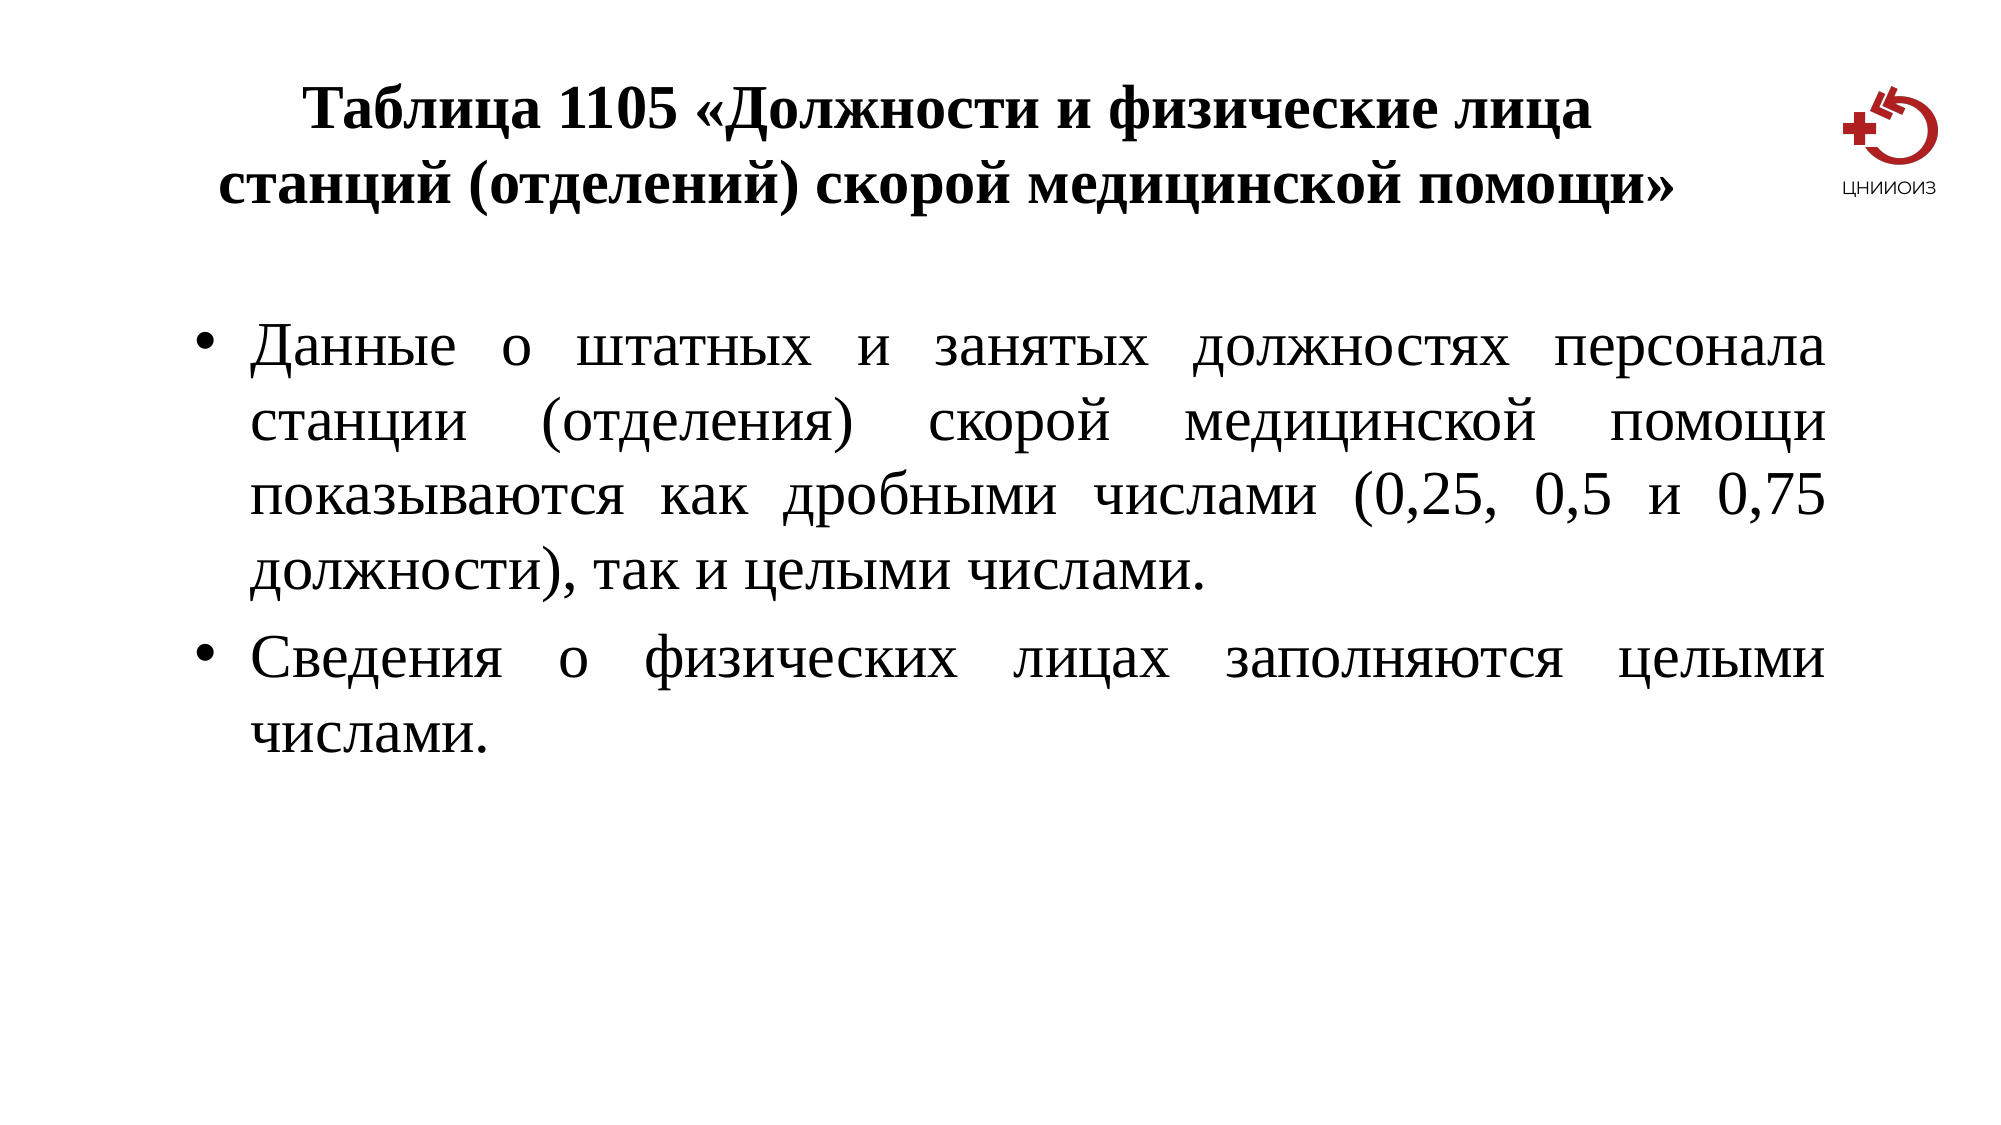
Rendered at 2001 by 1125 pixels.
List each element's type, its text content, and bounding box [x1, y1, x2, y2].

picture [1843, 86, 1938, 197]
list Данные о штатных и занятых должностях персонала станции (отделения) скорой медицинской помощи показываются как дробными числами (0,25, 0,5 и 0,75 должности), так и целыми числами. Сведения о физических лицах заполняются целыми числами. [179, 294, 1844, 1047]
title Таблица 1105 «Должности и физические лица станций (отделений) скорой медицинской помощи» [200, 47, 1697, 236]
